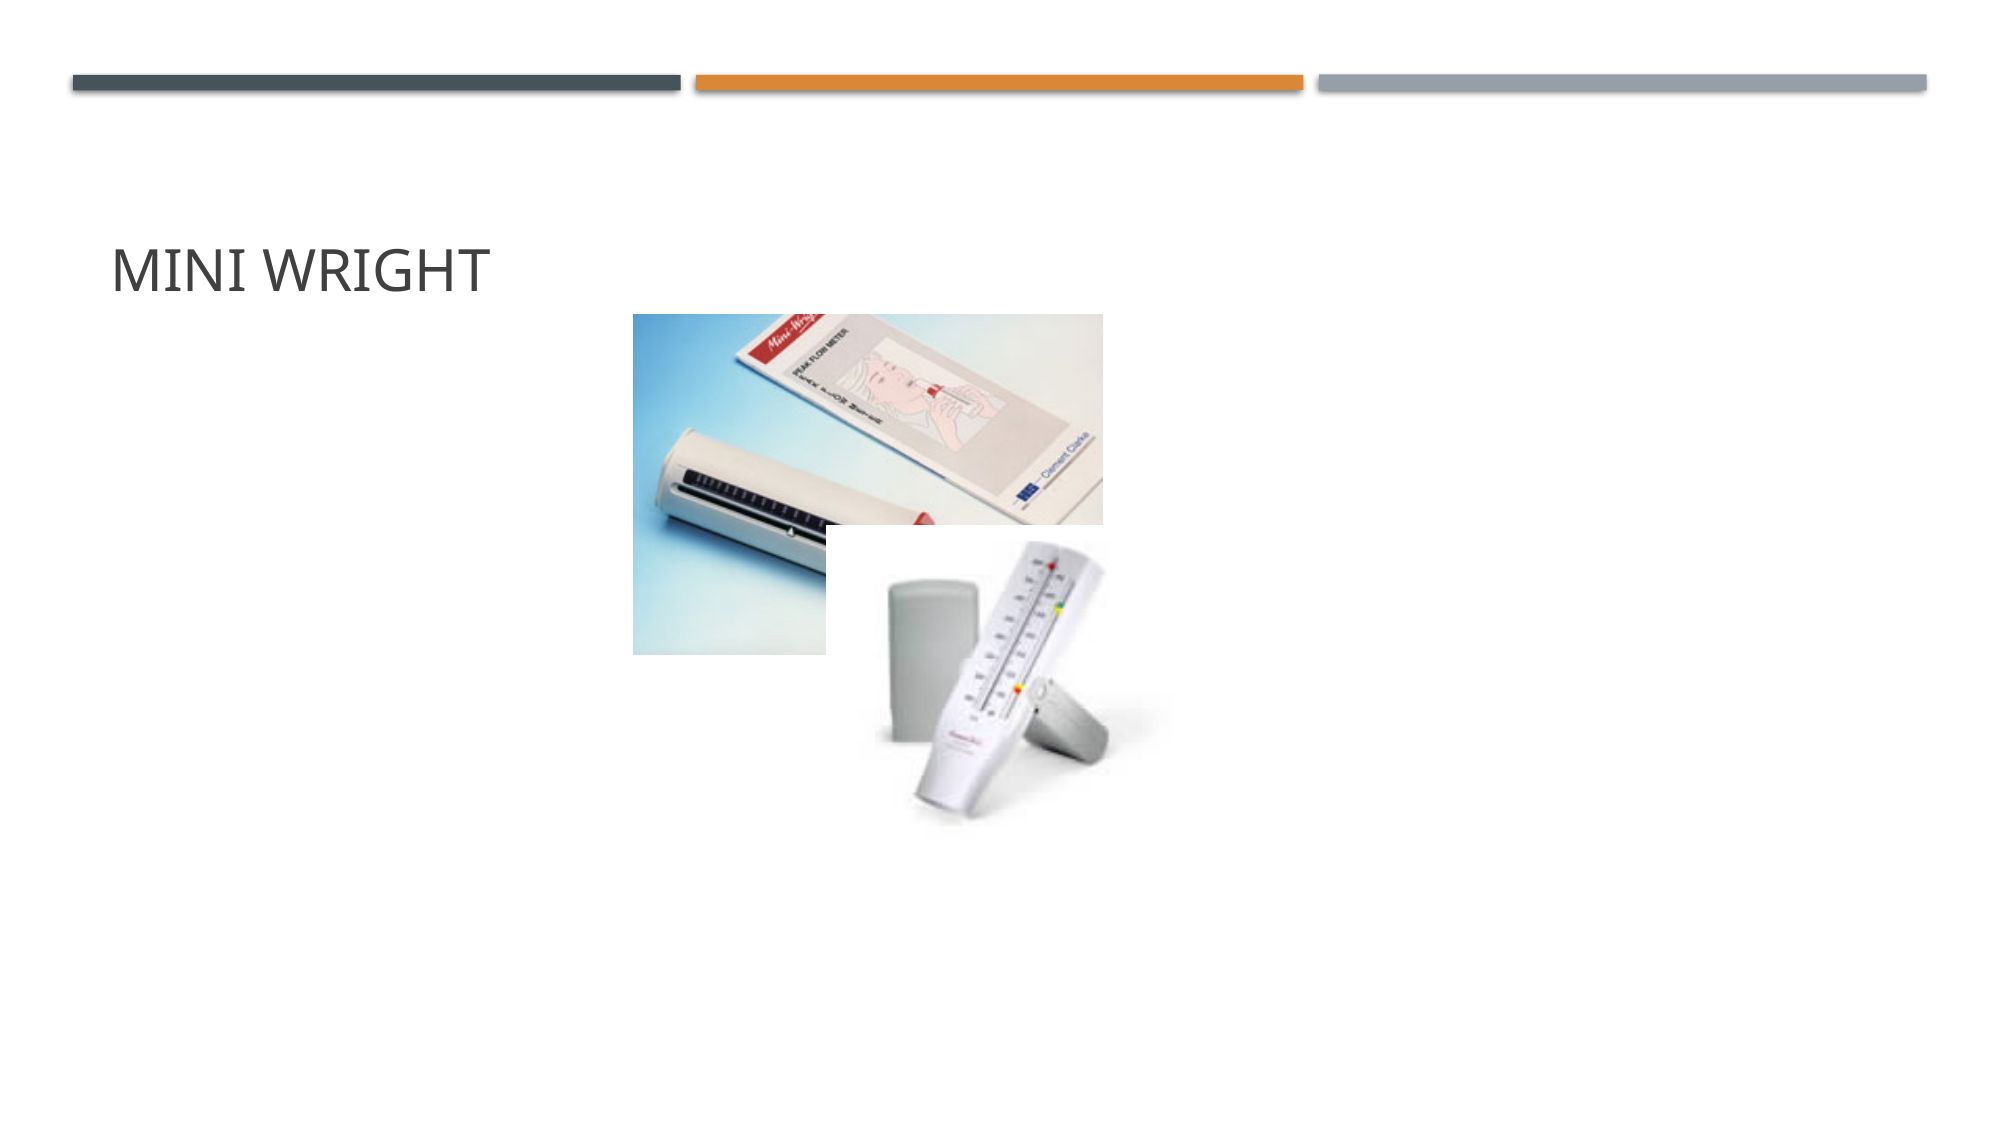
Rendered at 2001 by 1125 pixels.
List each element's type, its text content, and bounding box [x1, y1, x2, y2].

picture [633, 313, 1104, 656]
title Mini Wright [95, 115, 1905, 311]
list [825, 525, 1175, 839]
